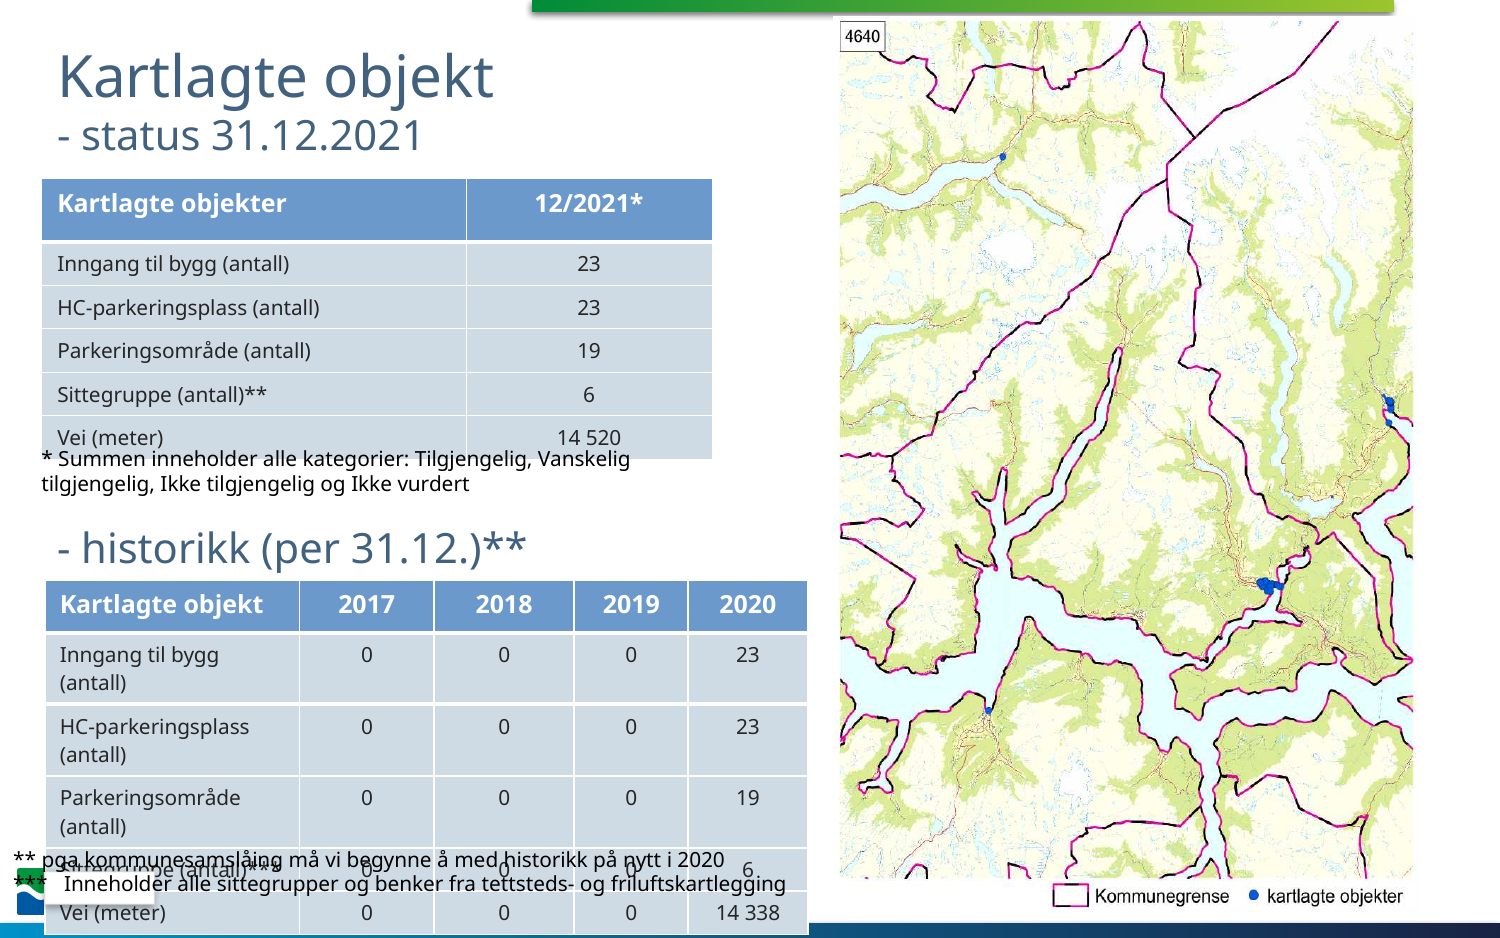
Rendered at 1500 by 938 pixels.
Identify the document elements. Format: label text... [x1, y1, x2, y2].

table_cell Inngang til bygg (antall) [46, 635, 299, 702]
table_cell 0 [435, 635, 573, 702]
table_cell 0 [575, 904, 687, 934]
table_cell 0 [300, 706, 433, 775]
table_cell HC-parkeringsplass (antall) [42, 286, 466, 328]
table_cell 0 [575, 777, 687, 838]
table_cell Vei (meter) [46, 904, 299, 934]
table_cell HC-parkeringsplass (antall) [46, 706, 299, 775]
table_header Kartlagte objekt [46, 581, 299, 631]
text_box - historikk (per 31.12.)** [42, 496, 828, 580]
table_cell 6 [467, 373, 712, 415]
table_cell 0 [435, 777, 573, 838]
table_cell Vei (meter) [42, 416, 466, 438]
table_cell 23 [689, 706, 807, 775]
table_cell 0 [300, 635, 433, 702]
table_header Kartlagte objekter [42, 179, 466, 240]
table_header 12/2021* [467, 179, 712, 240]
table_cell 0 [575, 635, 687, 702]
picture [833, 16, 1419, 913]
text_box Kartlagte objekt - status 31.12.2021 [42, 24, 828, 167]
table_cell 0 [435, 904, 573, 934]
table_cell Parkeringsområde (antall) [46, 777, 299, 838]
table_cell 0 [435, 706, 573, 775]
text_box ** pga kommunesamslåing må vi begynne å med historikk på nytt i 2020 *** Inneholder alle sittegrupper og benker fra tettsteds- og friluftskartlegging [0, 838, 802, 904]
table_cell 0 [300, 904, 433, 934]
table_cell 23 [467, 244, 712, 285]
table_cell Parkeringsområde (antall) [42, 329, 466, 372]
table_cell 19 [467, 329, 712, 372]
table_header 2018 [435, 581, 573, 631]
table_cell 19 [689, 777, 807, 847]
text_box * Summen inneholder alle kategorier: Tilgjengelig, Vanskelig tilgjengelig, Ikke tilgjengelig og Ikke vurdert [26, 438, 711, 504]
table_cell Sittegruppe (antall)** [42, 373, 466, 415]
table_cell 6 [802, 849, 807, 890]
table_cell 23 [689, 635, 807, 702]
table_header 2020 [689, 581, 807, 631]
table_cell 0 [300, 777, 433, 838]
table_header 2017 [300, 581, 433, 631]
table_cell 14 338 [689, 892, 807, 934]
table_cell 0 [575, 706, 687, 775]
table_header 2019 [575, 581, 687, 631]
table_cell 14 520 [467, 416, 712, 459]
table_cell 23 [467, 286, 712, 328]
table_cell Inngang til bygg (antall) [42, 244, 466, 285]
